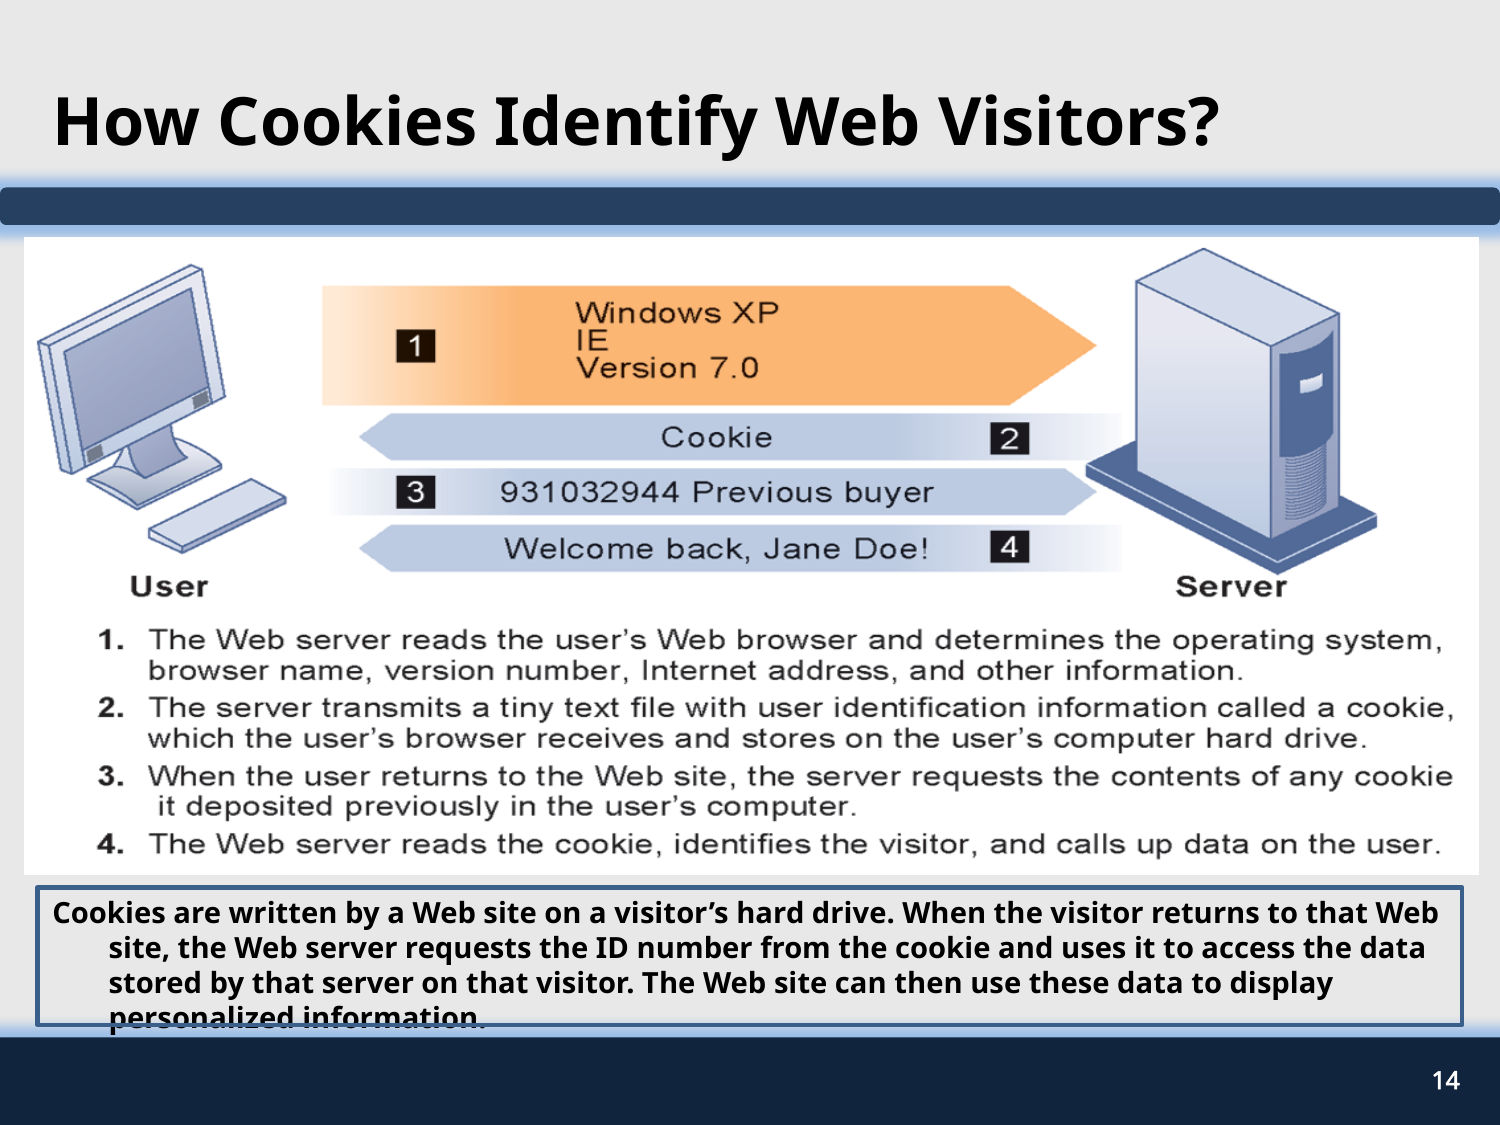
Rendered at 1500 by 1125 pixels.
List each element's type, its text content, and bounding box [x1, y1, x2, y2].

title How Cookies Identify Web Visitors? [37, 62, 1338, 176]
slide_number 14 [1412, 1050, 1475, 1113]
text_box [35, 885, 1464, 1027]
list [24, 237, 1479, 876]
